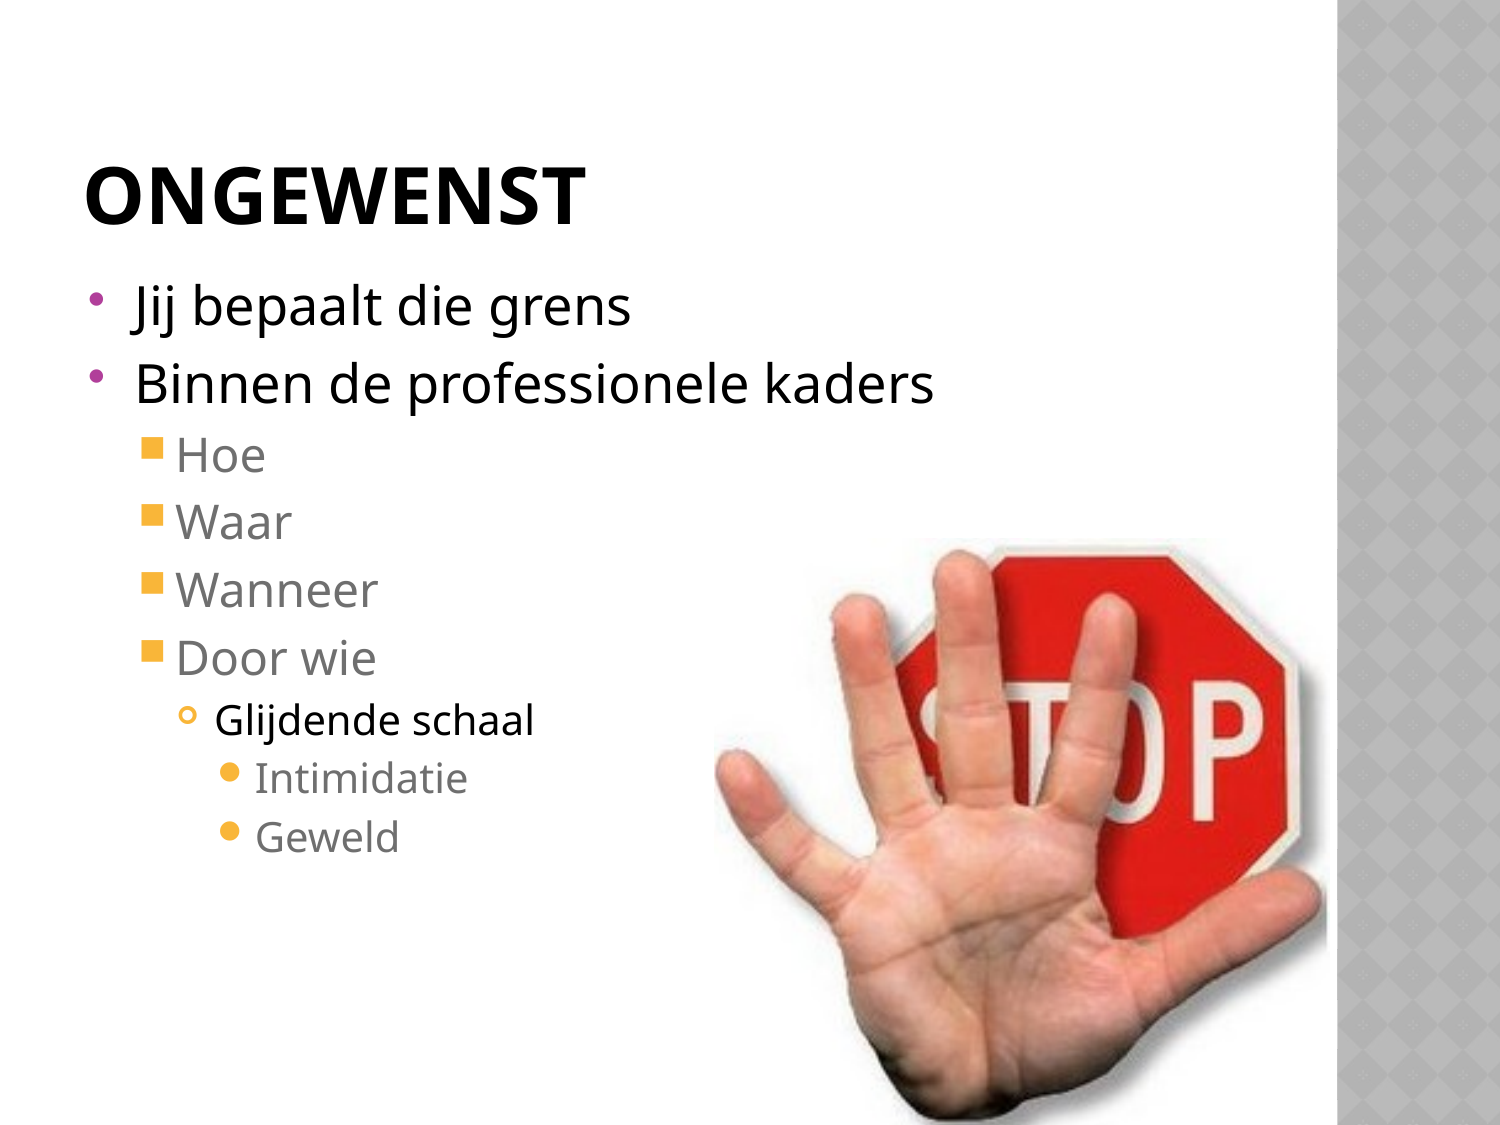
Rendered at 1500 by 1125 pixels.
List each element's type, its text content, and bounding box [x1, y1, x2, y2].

picture [714, 538, 1331, 1125]
list Jij bepaalt die grens Binnen de professionele kaders Hoe Waar Wanneer Door wie Glijdende schaal Intimidatie Geweld [75, 264, 1263, 1059]
title ongewenst [75, 52, 1263, 240]
